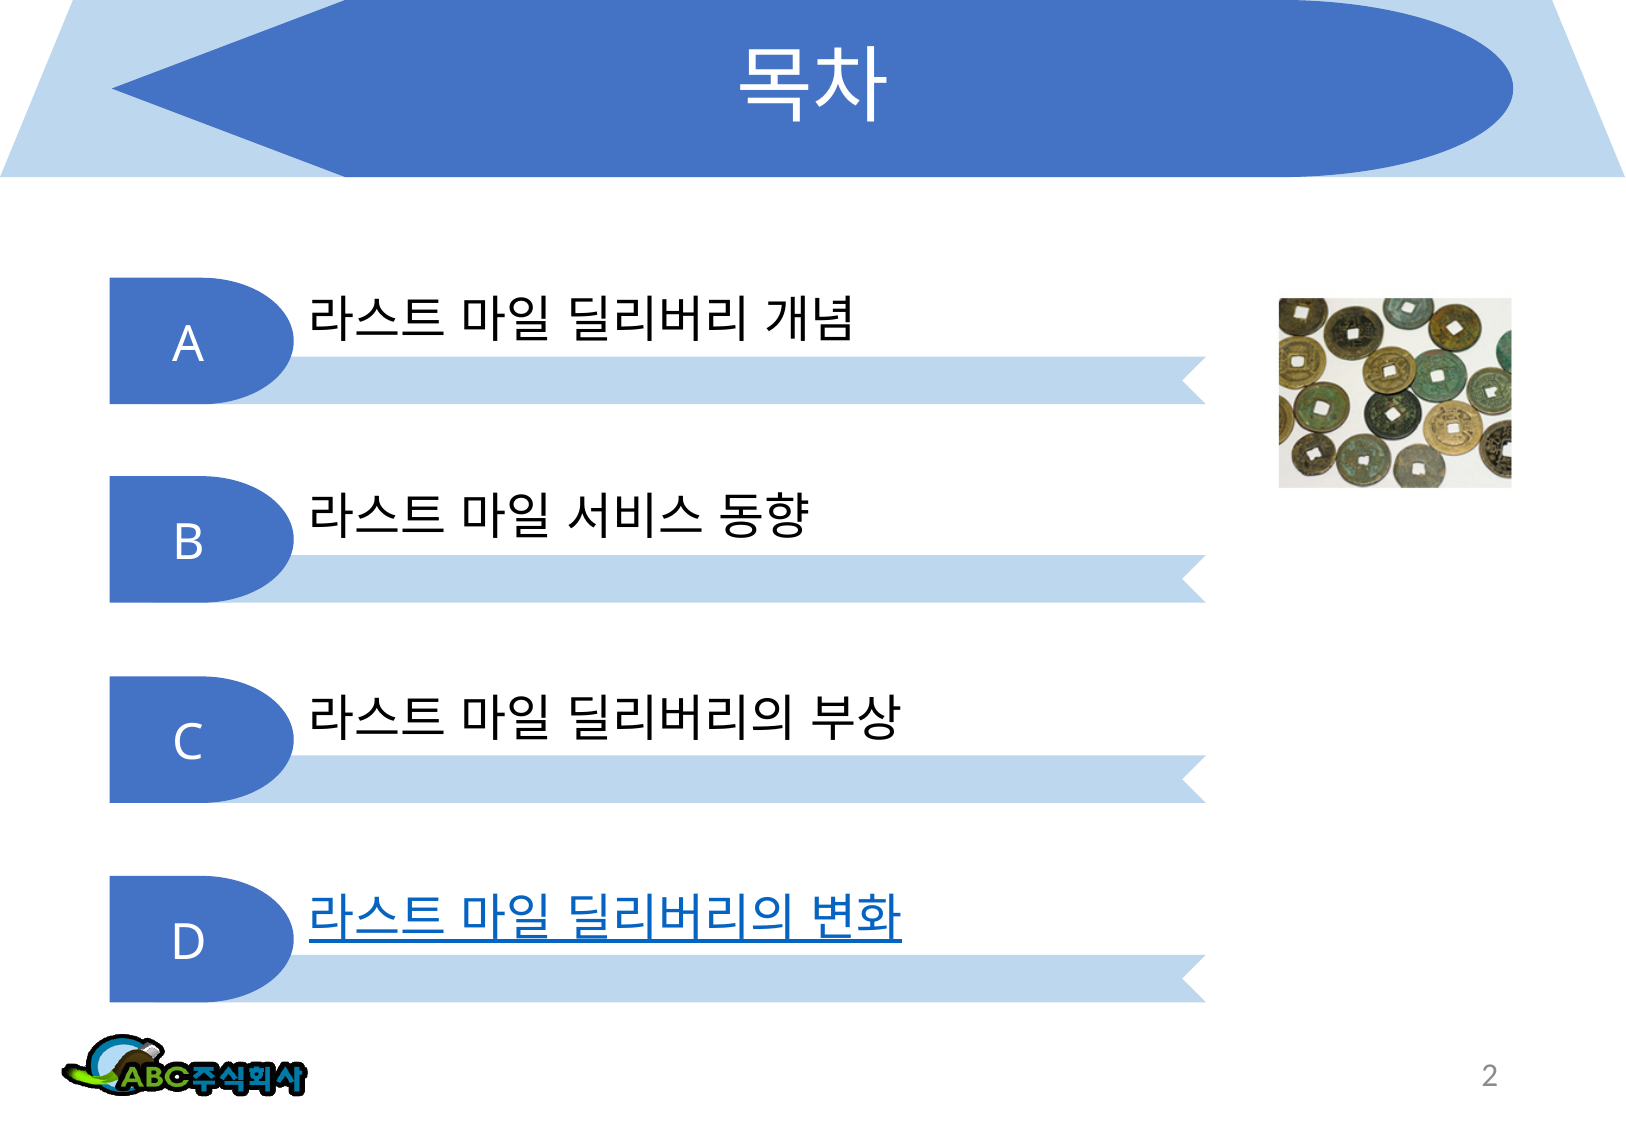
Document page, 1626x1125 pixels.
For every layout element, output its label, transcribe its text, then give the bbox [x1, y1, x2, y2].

text_box [213, 953, 1209, 1004]
picture [50, 1027, 315, 1101]
text_box [216, 554, 1209, 604]
text_box 라스트 마일 딜리버리의 변화 [293, 877, 1160, 966]
text_box D [108, 874, 293, 1004]
text_box [153, 754, 1209, 805]
slide_number 2 [1147, 1042, 1514, 1103]
text_box C [108, 675, 293, 804]
text_box [211, 355, 1209, 406]
picture [1261, 277, 1525, 510]
title 목차 [0, 0, 1625, 178]
text_box A [108, 276, 293, 406]
text_box B [108, 475, 293, 604]
text_box 라스트 마일 딜리버리의 부상 [293, 678, 1160, 754]
text_box 라스트 마일 딜리버리 개념 [293, 280, 1160, 355]
text_box 라스트 마일 서비스 동향 [293, 476, 1160, 552]
